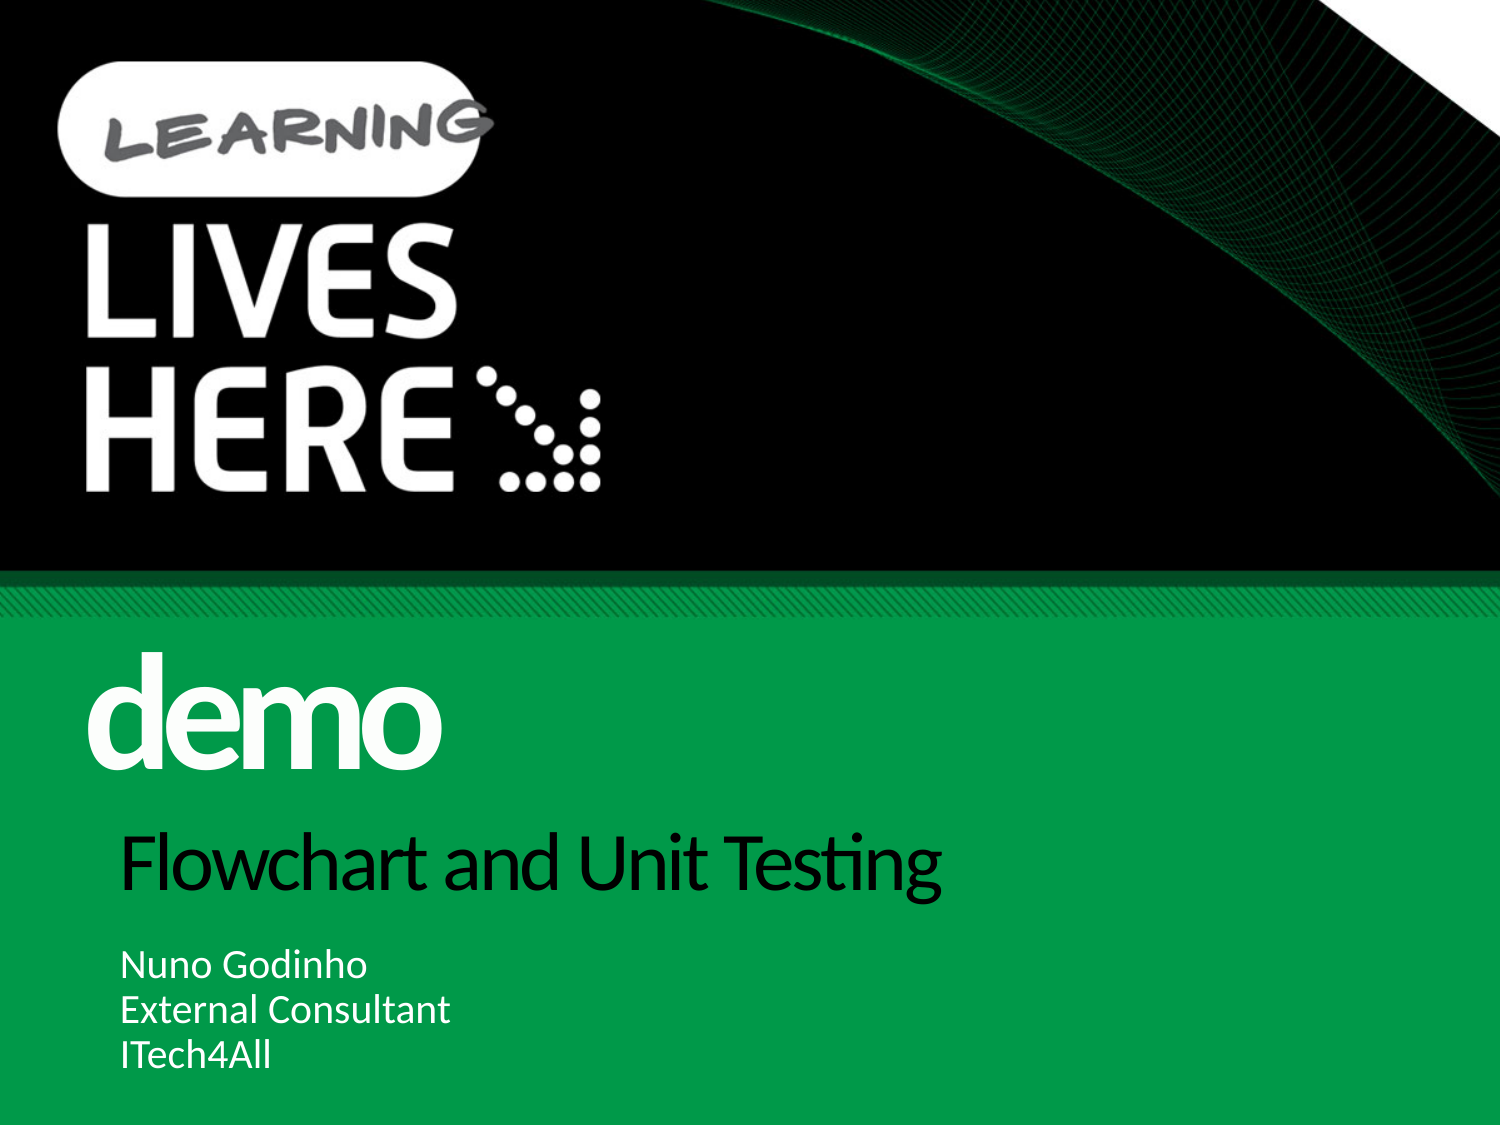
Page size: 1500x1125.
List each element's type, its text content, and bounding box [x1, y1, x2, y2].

picture [0, 0, 1500, 1125]
list demo [83, 625, 1344, 800]
title Flowchart and Unit Testing [119, 818, 1375, 943]
subtitle Nuno Godinho External Consultant ITech4All [119, 942, 1236, 1019]
